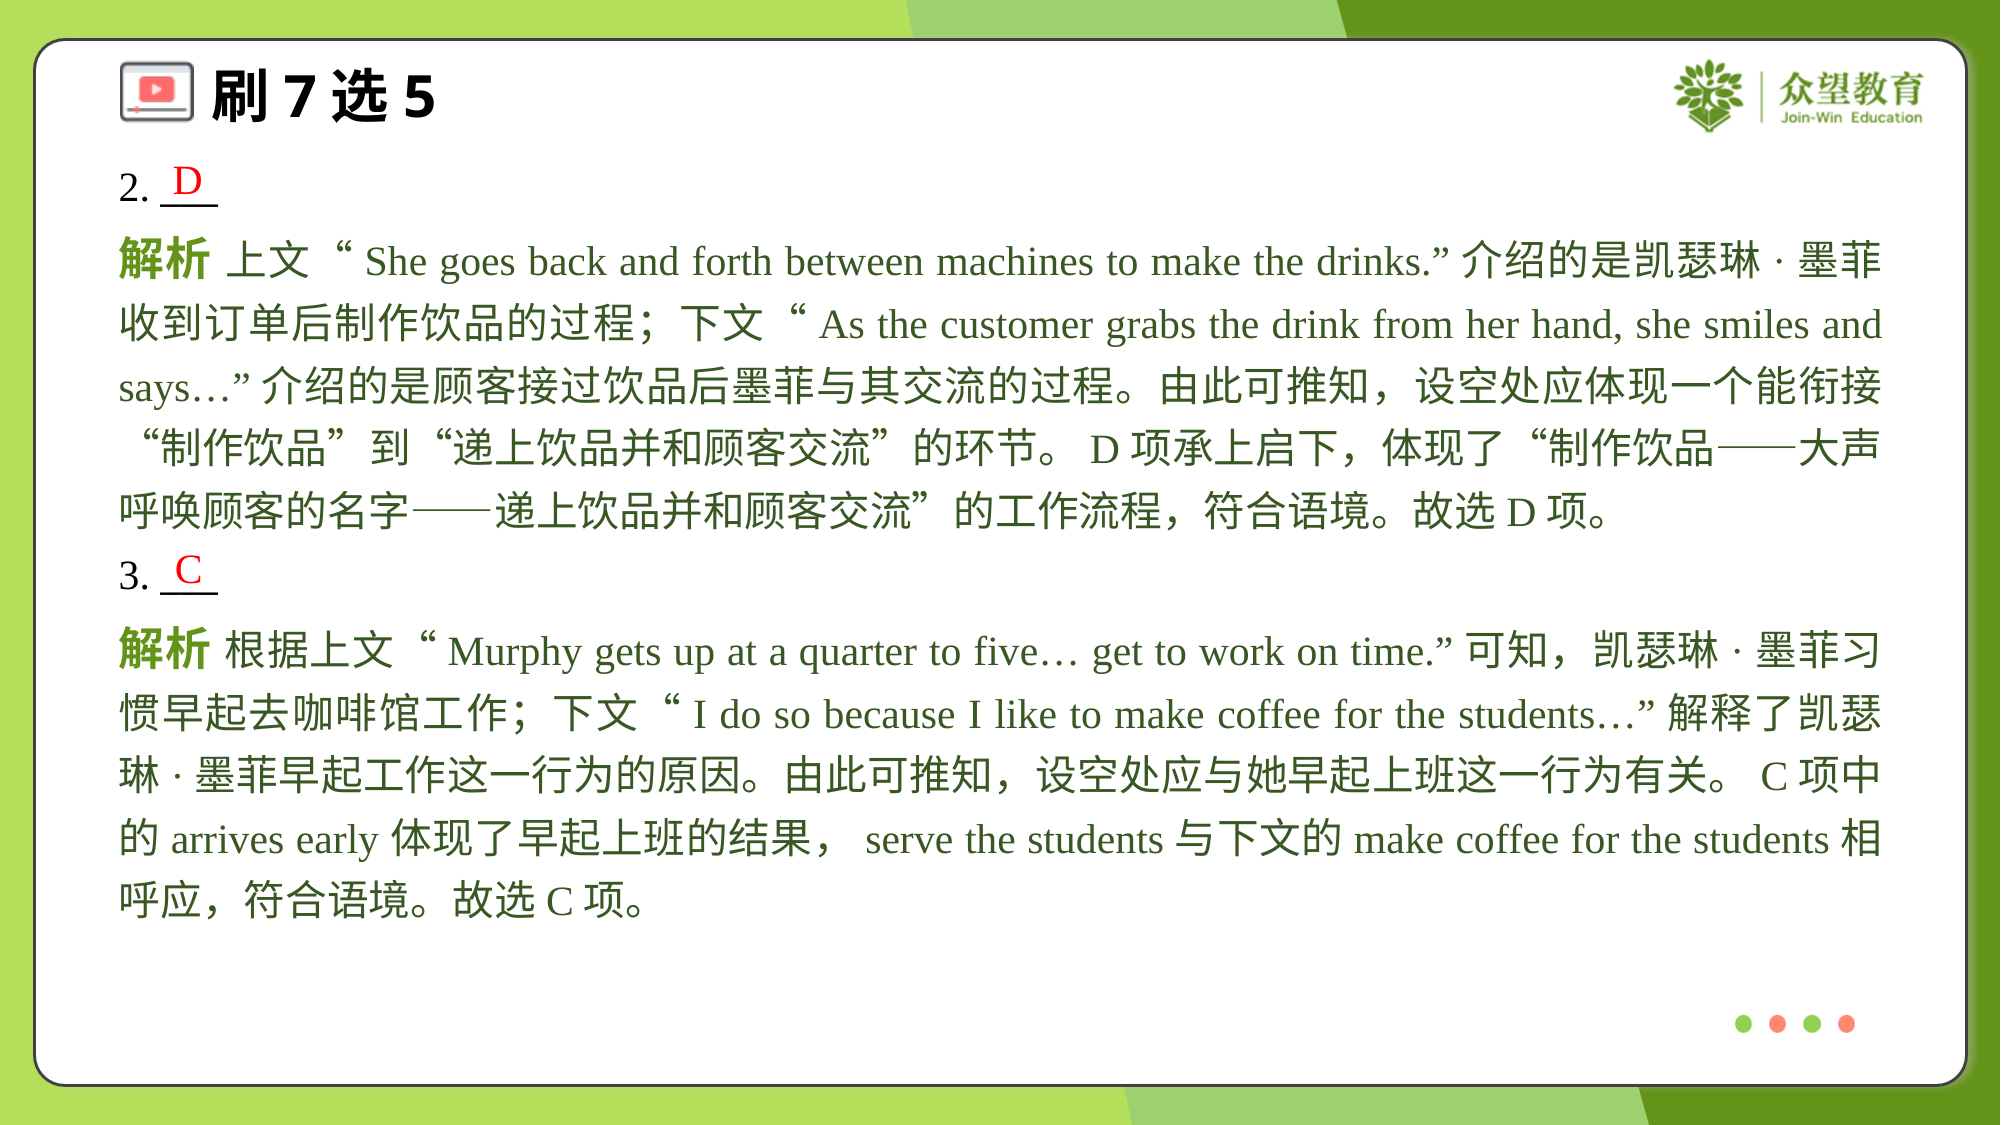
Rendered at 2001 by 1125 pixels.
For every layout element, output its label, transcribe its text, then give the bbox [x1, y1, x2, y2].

text_box 解析 上文“She goes back and forth between machines to make the drinks.”介绍的是凯瑟琳·墨菲收到订单后制作饮品的过程；下文“As the customer grabs the drink from her hand, she smiles and says…”介绍的是顾客接过饮品后墨菲与其交流的过程。由此可推知，设空处应体现一个能衔接“制作饮品”到“递上饮品并和顾客交流”的环节。D项承上启下，体现了“制作饮品——大声呼唤顾客的名字——递上饮品并和顾客交流”的工作流程，符合语境。故选D项。 [118, 215, 1883, 530]
text_box D [167, 140, 208, 199]
text_box 2. ___ [118, 146, 1883, 204]
text_box 3. ___ [118, 535, 1883, 593]
text_box 解析 根据上文“Murphy gets up at a quarter to five… get to work on time.”可知，凯瑟琳·墨菲习惯早起去咖啡馆工作；下文“I do so because I like to make coffee for the students…”解释了凯瑟琳·墨菲早起工作这一行为的原因。由此可推知，设空处应与她早起上班这一行为有关。C项中的arrives early体现了早起上班的结果，serve the students与下文的make coffee for the students相呼应，符合语境。故选C项。 [118, 605, 1883, 920]
picture [0, 0, 2000, 1125]
text_box C [170, 529, 208, 588]
